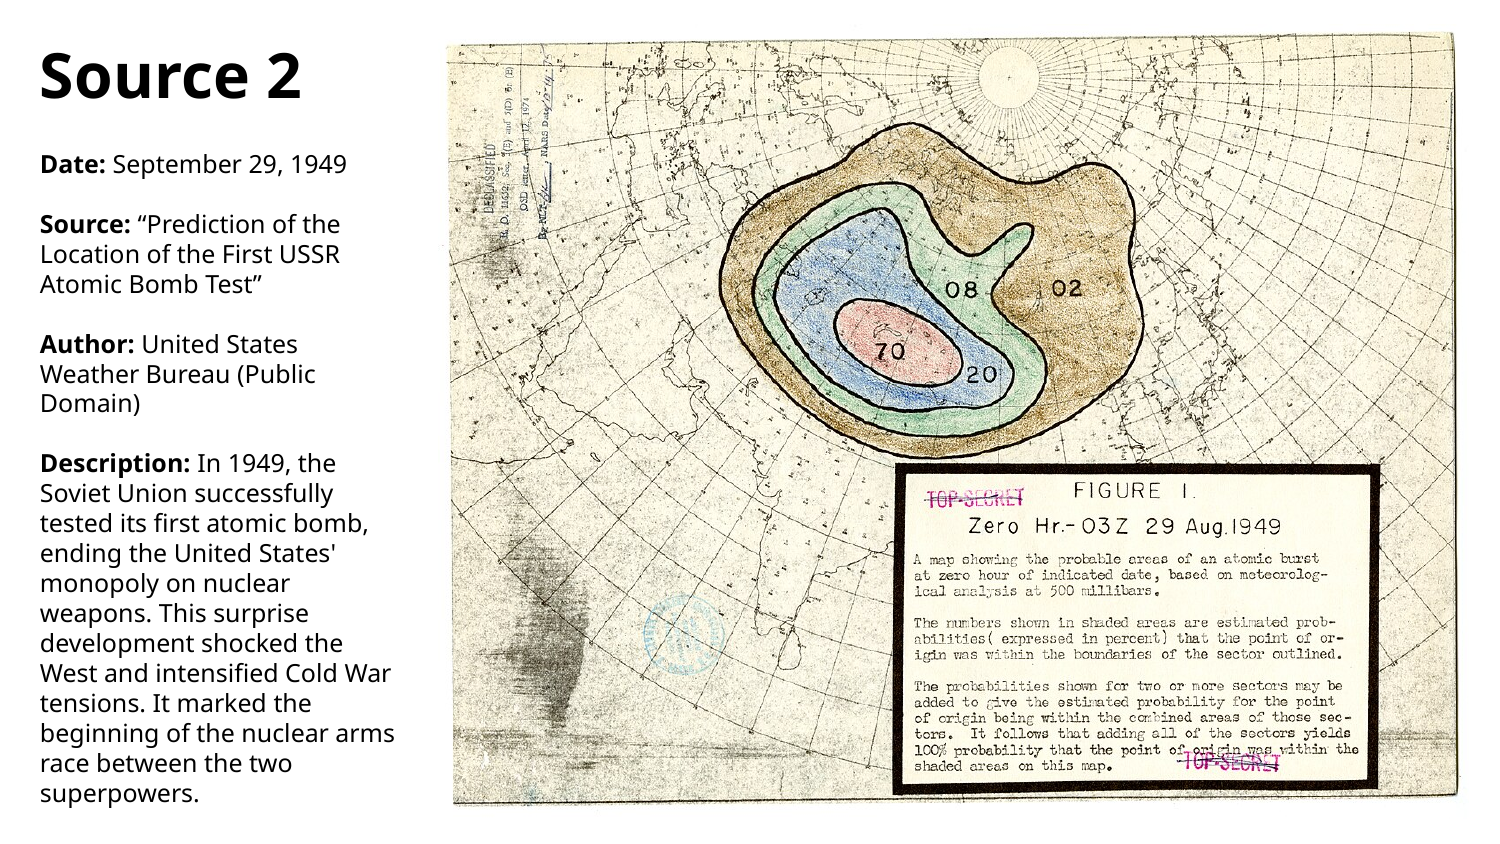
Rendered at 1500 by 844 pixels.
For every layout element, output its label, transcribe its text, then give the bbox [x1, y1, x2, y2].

picture [437, 24, 1469, 819]
text_box Source 2 Date: September 29, 1949 Source: “Prediction of the Location of the First USSR Atomic Bomb Test” Author: United States Weather Bureau (Public Domain) Description: In 1949, the Soviet Union successfully tested its first atomic bomb, ending the United States' monopoly on nuclear weapons. This surprise development shocked the West and intensified Cold War tensions. It marked the beginning of the nuclear arms race between the two superpowers. [24, 21, 414, 749]
